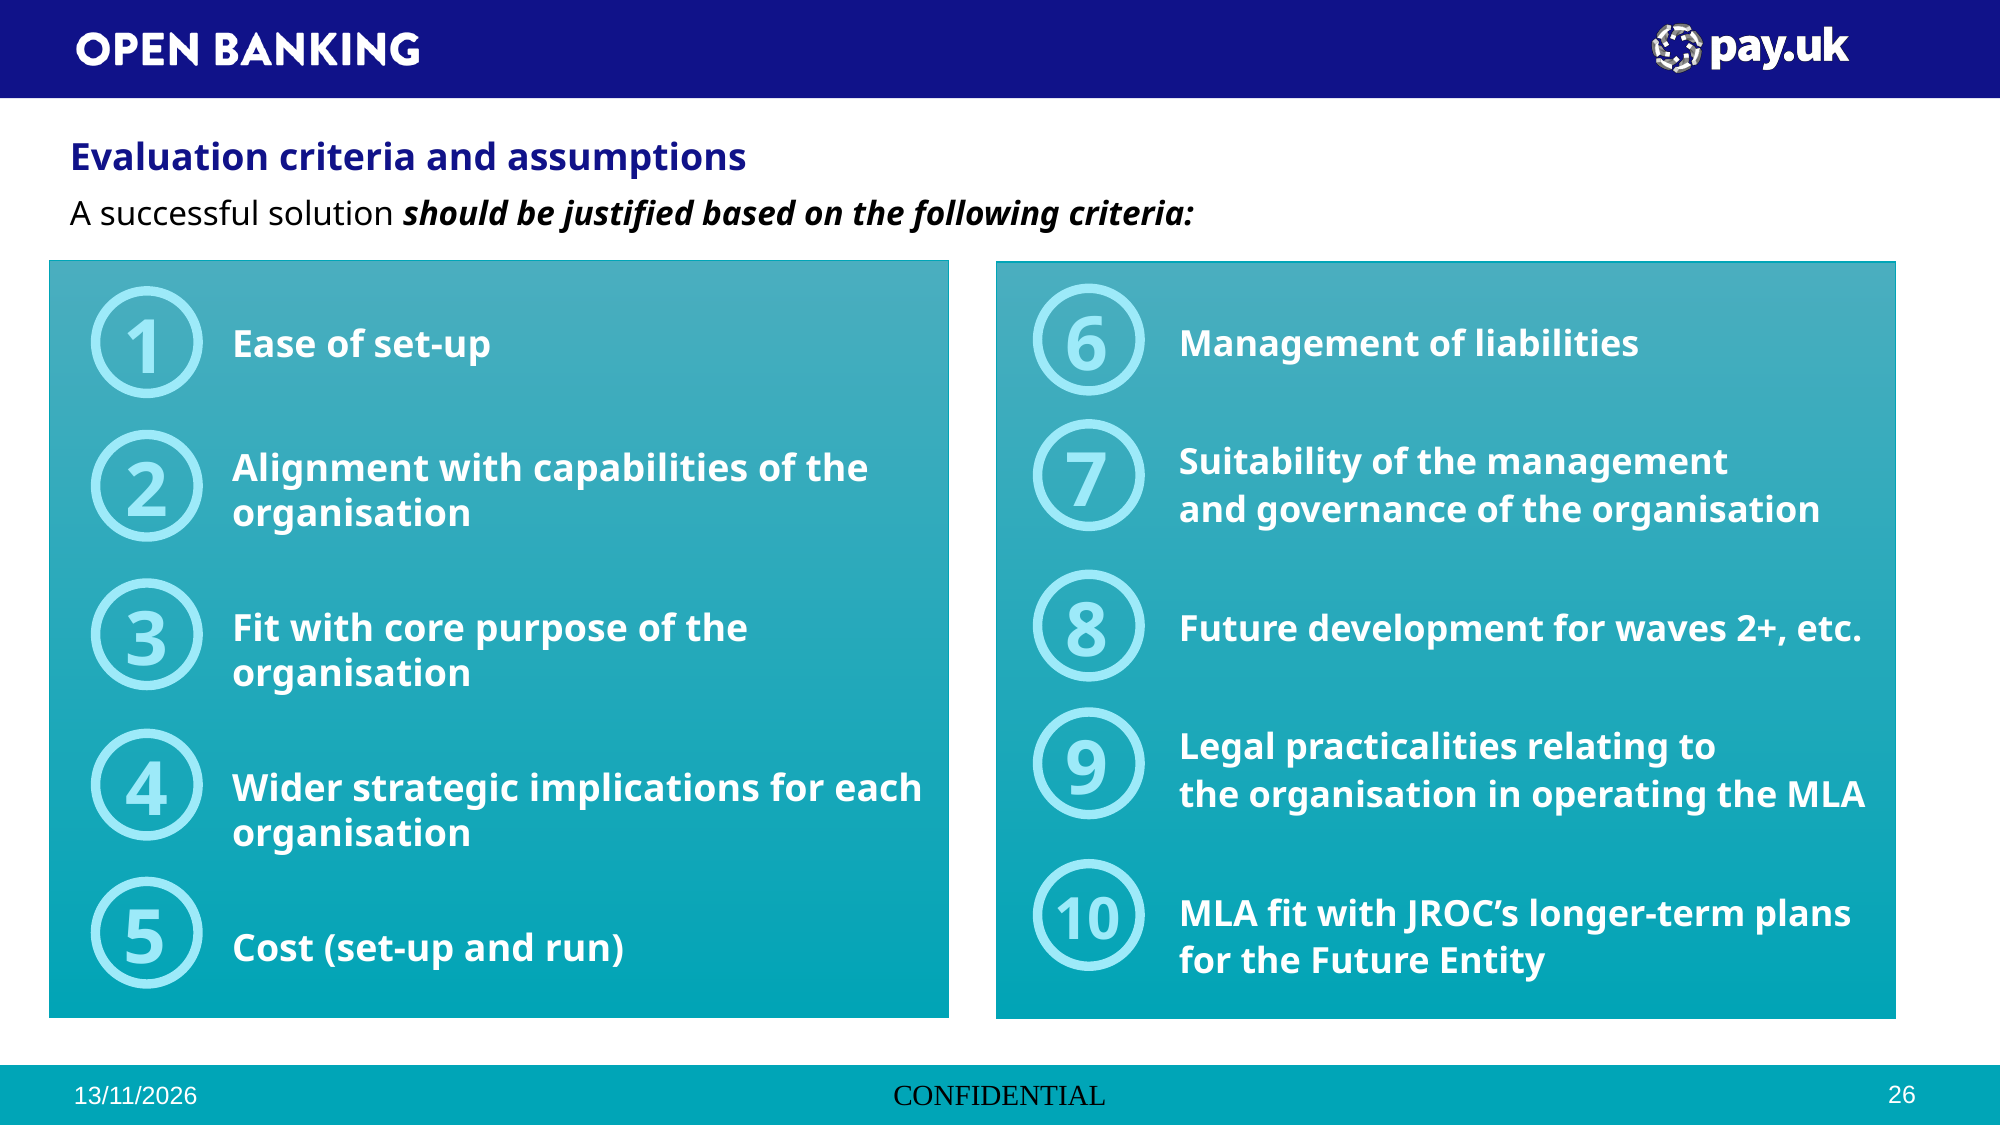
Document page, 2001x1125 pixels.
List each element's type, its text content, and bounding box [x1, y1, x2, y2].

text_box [95, 582, 199, 686]
text_box A successful solution should be justified based on the following criteria: [54, 189, 1977, 253]
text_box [95, 290, 199, 394]
text_box Management of liabilities Suitability of the management and governance of the organisation Future development for waves 2+, etc. Legal practicalities relating to the organisation in operating the MLA MLA fit with JROC’s longer-term plans for the Future Entity [1163, 308, 1896, 997]
footer CONFIDENTIAL [662, 1064, 1338, 1124]
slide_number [59, 1065, 509, 1125]
text_box [996, 261, 1896, 1019]
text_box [1037, 574, 1141, 681]
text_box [1037, 288, 1141, 395]
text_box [95, 881, 198, 988]
picture [1644, 12, 1856, 78]
picture [43, 0, 452, 99]
text_box Ease of set-up Alignment with capabilities of the organisation Fit with core purpose of the organisation Wider strategic implications for each organisation Cost (set-up and run) [217, 312, 949, 1053]
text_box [1037, 423, 1141, 530]
slide_number 26 [1412, 1064, 1932, 1124]
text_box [95, 434, 199, 538]
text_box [1037, 863, 1141, 967]
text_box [1037, 711, 1141, 819]
title Evaluation criteria and assumptions [54, 130, 1977, 189]
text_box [95, 733, 199, 840]
text_box [49, 260, 949, 1018]
